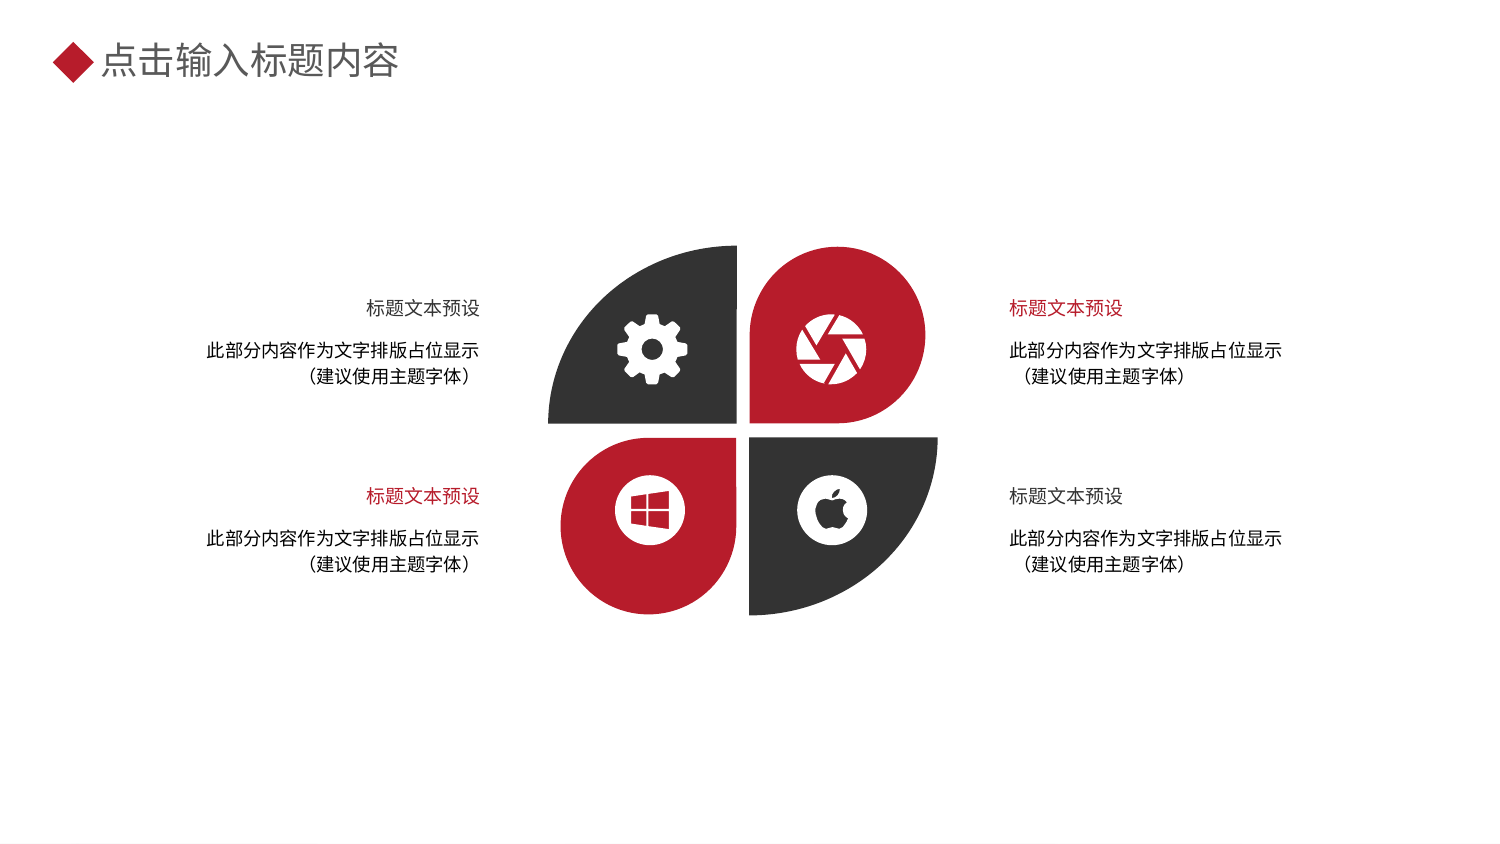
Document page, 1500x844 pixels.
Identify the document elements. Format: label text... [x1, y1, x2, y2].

text_box [558, 435, 739, 617]
text_box [50, 39, 96, 85]
text_box [827, 315, 863, 335]
text_box [615, 475, 685, 546]
text_box 点击输入标题内容 [100, 28, 450, 91]
text_box [805, 314, 835, 346]
text_box [796, 329, 821, 360]
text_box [994, 288, 1300, 396]
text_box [190, 476, 496, 584]
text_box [190, 288, 496, 396]
text_box [747, 244, 928, 426]
text_box [747, 435, 940, 618]
text_box [799, 363, 835, 384]
text_box [797, 475, 868, 546]
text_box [994, 476, 1300, 584]
text_box [546, 243, 739, 426]
text_box [617, 314, 688, 385]
text_box [828, 353, 858, 385]
text_box [842, 338, 867, 370]
